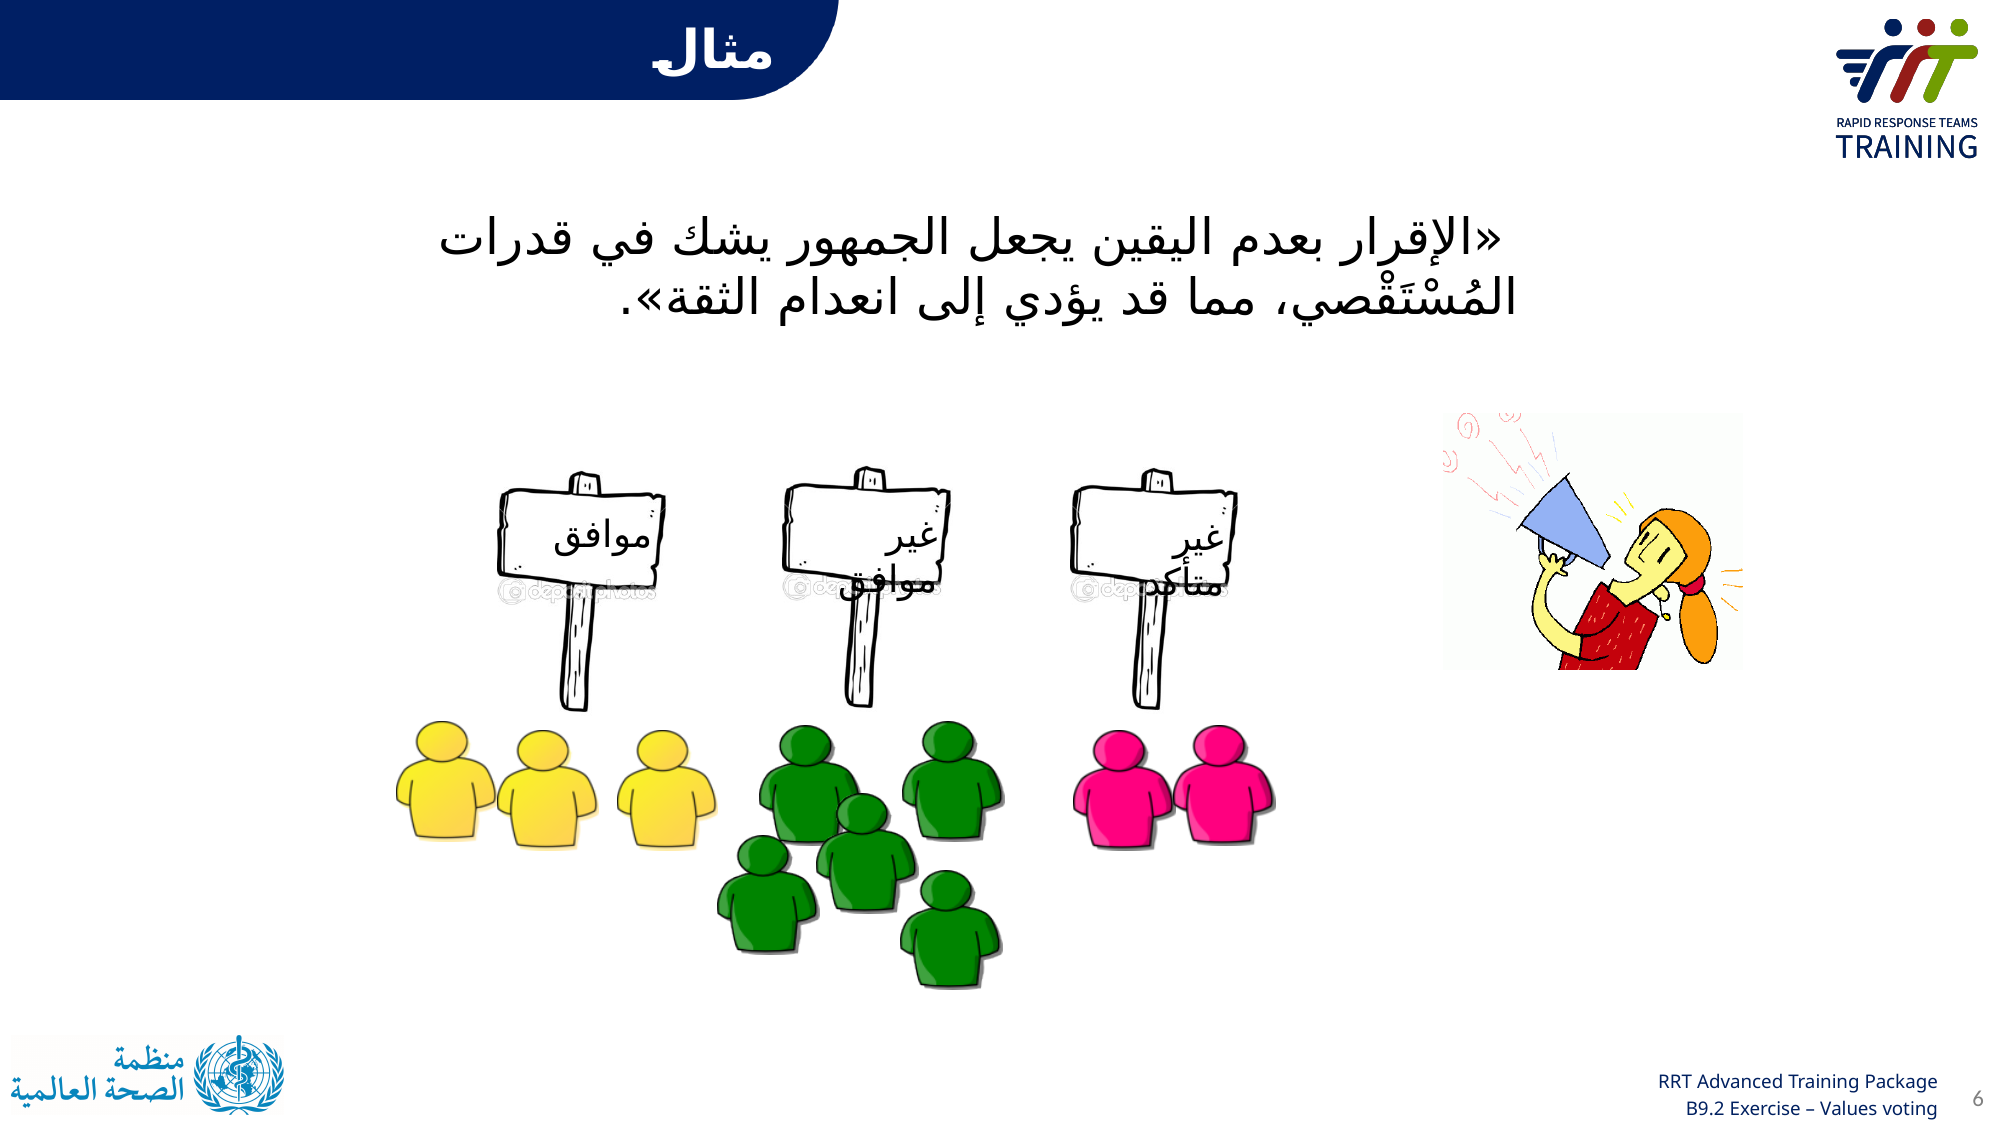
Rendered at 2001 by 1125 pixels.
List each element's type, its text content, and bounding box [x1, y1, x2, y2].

text_box «الإقرار بعدم اليقين يجعل الجمهور يشك في قدرات المُسْتَقْصي، مما قد يؤدي إلى انعدام الثقة». [209, 197, 1526, 333]
picture [782, 462, 953, 712]
title مثال [22, 14, 784, 89]
picture [1072, 724, 1276, 851]
picture [616, 721, 1005, 991]
picture [11, 1035, 284, 1115]
picture [0, 0, 839, 100]
picture [497, 466, 668, 717]
picture [241, 1050, 247, 1059]
picture [1069, 464, 1241, 714]
picture [1442, 413, 1743, 670]
picture [396, 721, 599, 851]
picture [1835, 19, 1978, 167]
